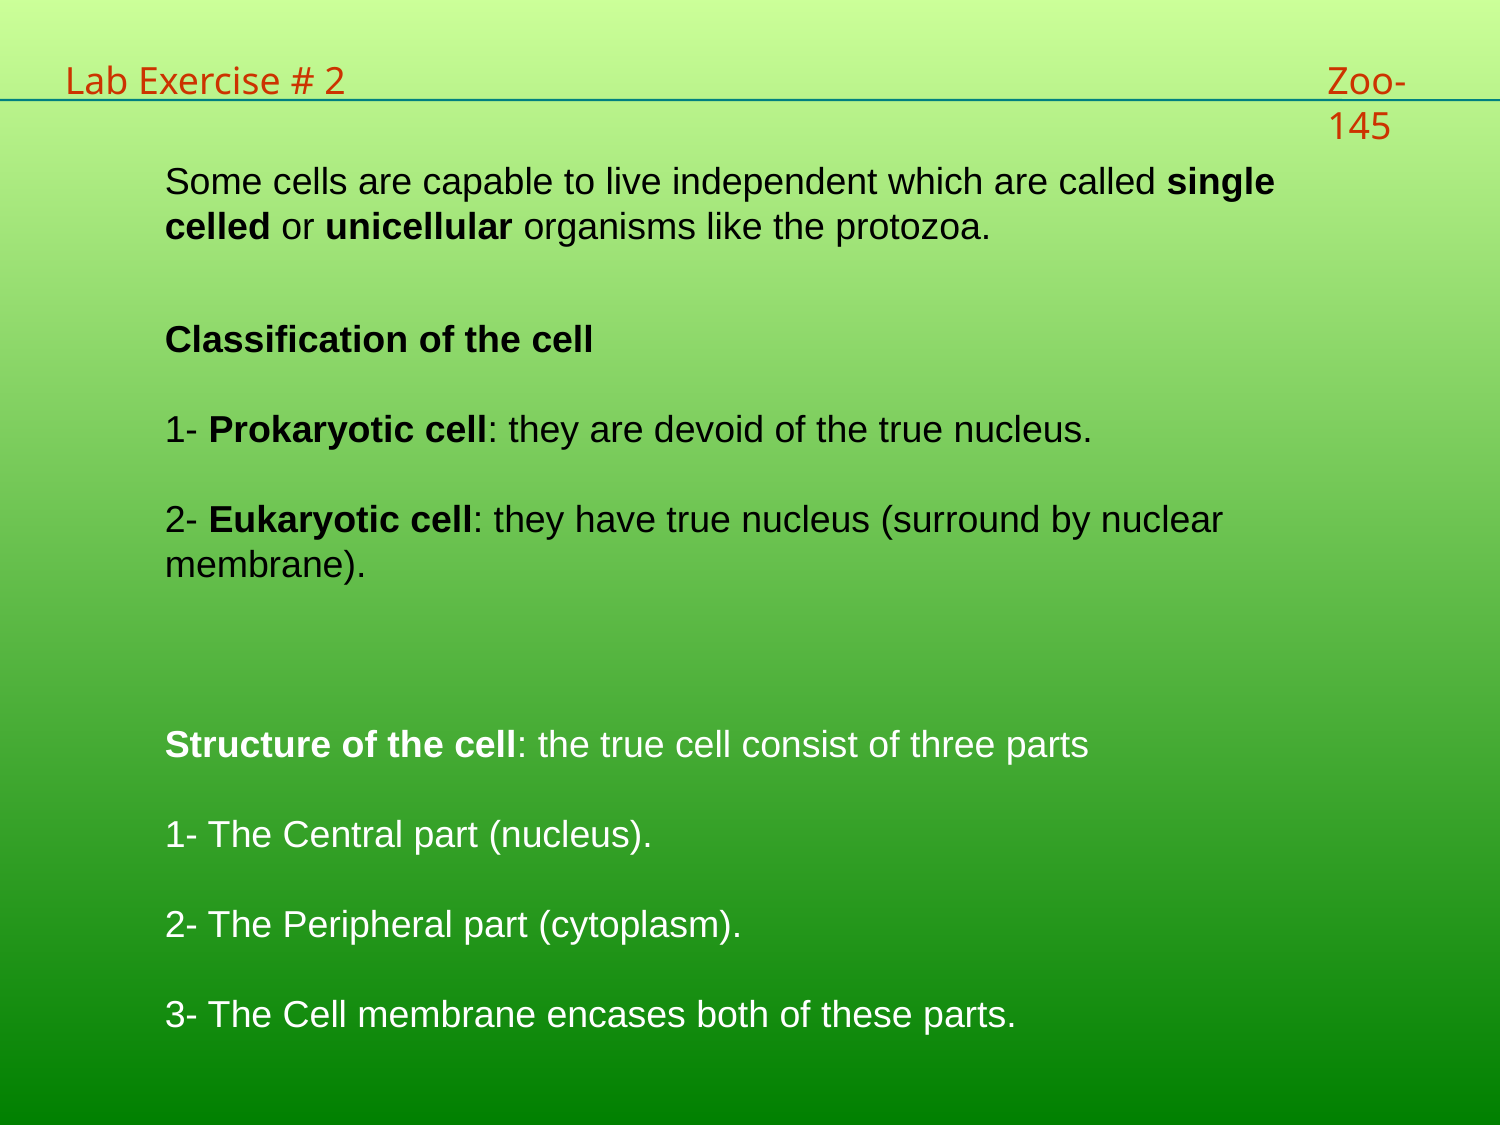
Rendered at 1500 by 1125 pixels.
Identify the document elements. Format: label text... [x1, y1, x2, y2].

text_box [0, 49, 1500, 111]
text_box Some cells are capable to live independent which are called single celled or unicellular organisms like the protozoa. [149, 149, 1350, 255]
text_box Classification of the cell 1- Prokaryotic cell: they are devoid of the true nucleus. 2- Eukaryotic cell: they have true nucleus (surround by nuclear membrane). Structure of the cell: the true cell consist of three parts 1- The Central part (nucleus). 2- The Peripheral part (cytoplasm). 3- The Cell membrane encases both of these parts. [149, 307, 1363, 1042]
